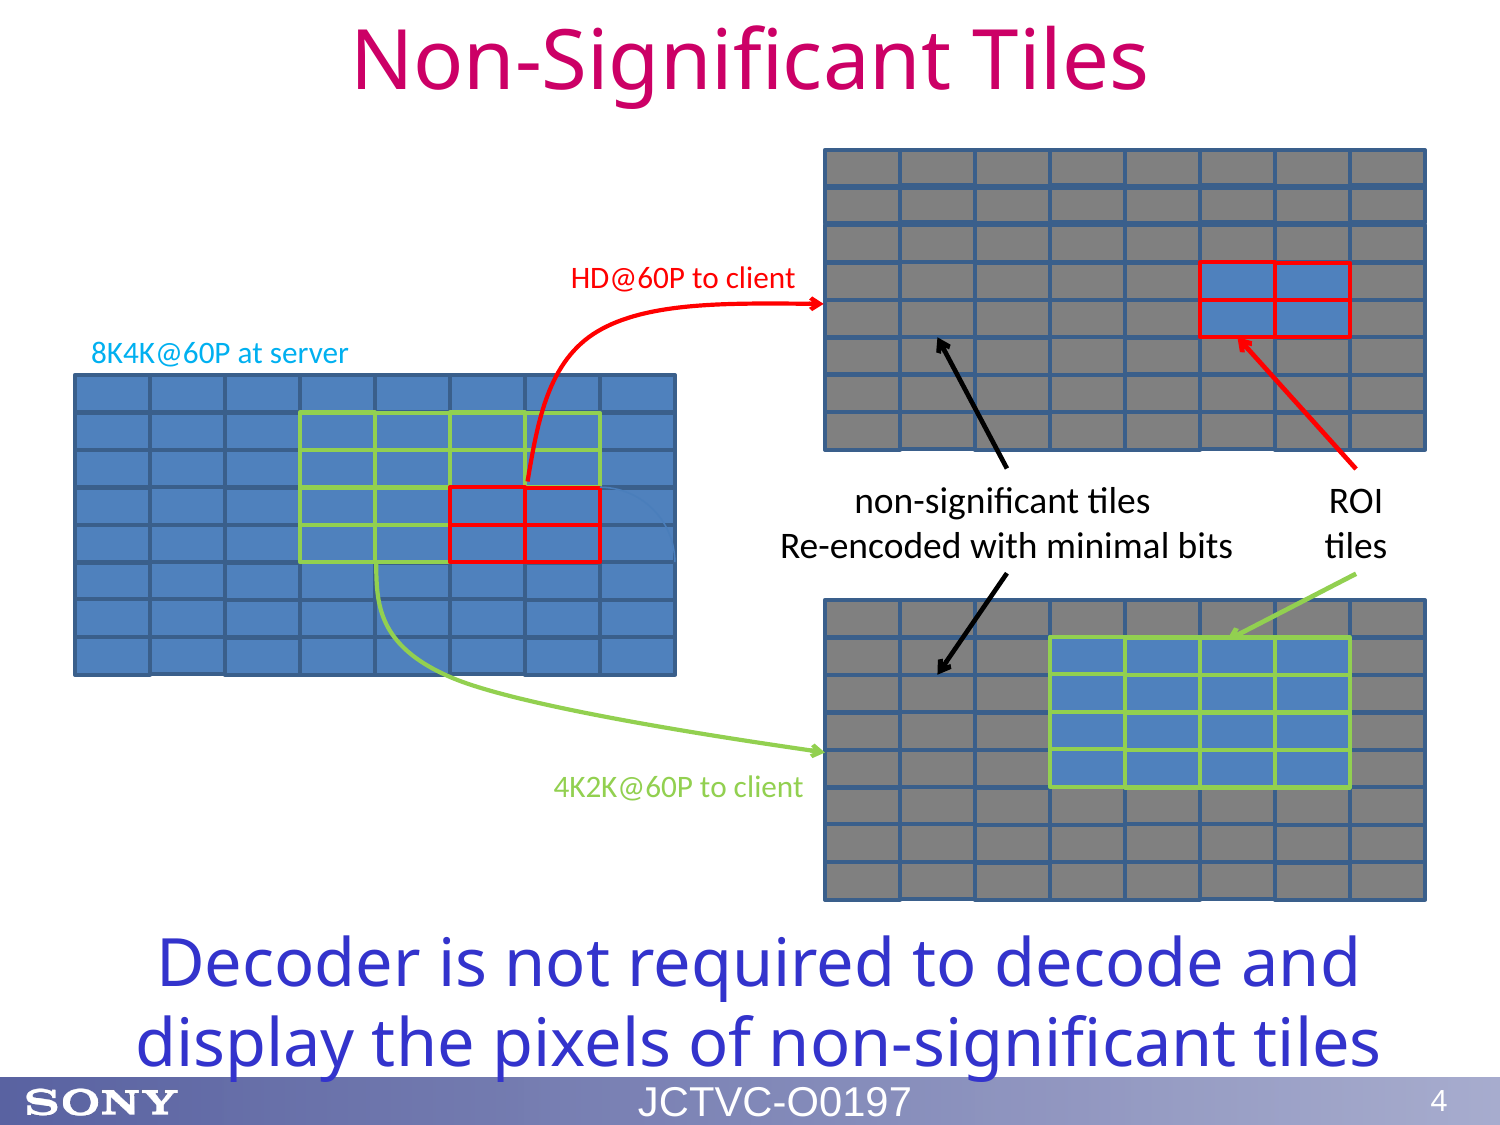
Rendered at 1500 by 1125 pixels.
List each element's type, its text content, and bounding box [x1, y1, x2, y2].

text_box [1199, 861, 1274, 900]
text_box [1350, 637, 1425, 675]
text_box [1274, 824, 1350, 862]
text_box [900, 674, 974, 712]
text_box [1199, 712, 1274, 750]
text_box [1050, 600, 1124, 636]
text_box [1049, 636, 1125, 674]
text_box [1226, 574, 1357, 641]
text_box [1360, 600, 1425, 637]
text_box [1274, 750, 1350, 788]
text_box [1124, 788, 1199, 824]
text_box [974, 824, 1050, 862]
text_box [557, 303, 819, 391]
text_box [1124, 637, 1199, 675]
text_box [899, 637, 932, 674]
text_box [1350, 712, 1425, 749]
text_box [1012, 637, 1049, 675]
text_box [824, 862, 899, 900]
text_box [1274, 788, 1349, 824]
text_box [1350, 824, 1425, 862]
text_box [824, 674, 900, 712]
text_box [74, 374, 676, 676]
text_box [1049, 787, 1124, 824]
text_box [1050, 824, 1124, 862]
text_box [1350, 675, 1425, 712]
text_box [1199, 675, 1274, 712]
text_box [824, 600, 900, 637]
text_box [899, 861, 974, 900]
text_box [1274, 675, 1350, 712]
slide_number 4 [1149, 1074, 1463, 1125]
text_box [824, 637, 899, 674]
text_box [1049, 711, 1125, 749]
text_box [1274, 649, 1350, 675]
text_box [824, 749, 900, 787]
text_box [974, 749, 1049, 787]
text_box [1124, 862, 1199, 900]
text_box [1200, 600, 1221, 637]
text_box [824, 712, 899, 749]
text_box [1124, 600, 1200, 637]
text_box ROI tiles [1309, 468, 1403, 574]
text_box [1199, 788, 1274, 824]
text_box [974, 862, 1049, 900]
title Non-Significant Tiles [112, 0, 1388, 115]
text_box [900, 600, 932, 637]
text_box [824, 787, 899, 824]
footer JCTVC-O0197 [537, 1074, 1013, 1125]
text_box [900, 749, 974, 787]
text_box 4K2K@60P to client [538, 759, 820, 812]
text_box [1124, 824, 1200, 862]
text_box HD@60P to client [556, 249, 812, 303]
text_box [824, 149, 1426, 451]
text_box [1199, 750, 1274, 788]
text_box [1049, 674, 1125, 711]
text_box [974, 712, 1049, 749]
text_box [937, 574, 1008, 675]
text_box [1274, 862, 1349, 900]
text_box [1237, 336, 1357, 470]
text_box [1049, 749, 1125, 787]
text_box [899, 712, 974, 749]
text_box [824, 824, 900, 862]
text_box non-significant tiles Re-encoded with minimal bits [765, 468, 1249, 574]
text_box [900, 824, 974, 861]
picture [26, 1088, 178, 1116]
text_box [1349, 862, 1425, 900]
text_box [1350, 749, 1425, 787]
text_box [1124, 750, 1199, 788]
text_box [468, 684, 825, 758]
text_box [1349, 787, 1425, 824]
text_box [1274, 712, 1350, 750]
text_box [1124, 675, 1199, 712]
text_box [1124, 712, 1199, 750]
text_box Decoder is not required to decode and display the pixels of non-significant tiles [37, 912, 1482, 1069]
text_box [937, 336, 1008, 469]
text_box [1012, 600, 1050, 637]
text_box [1199, 637, 1274, 675]
text_box [899, 787, 974, 824]
text_box [974, 675, 1049, 712]
text_box 8K4K@60P at server [76, 324, 372, 373]
text_box [974, 787, 1049, 824]
text_box [1049, 862, 1124, 900]
text_box [1200, 824, 1274, 861]
